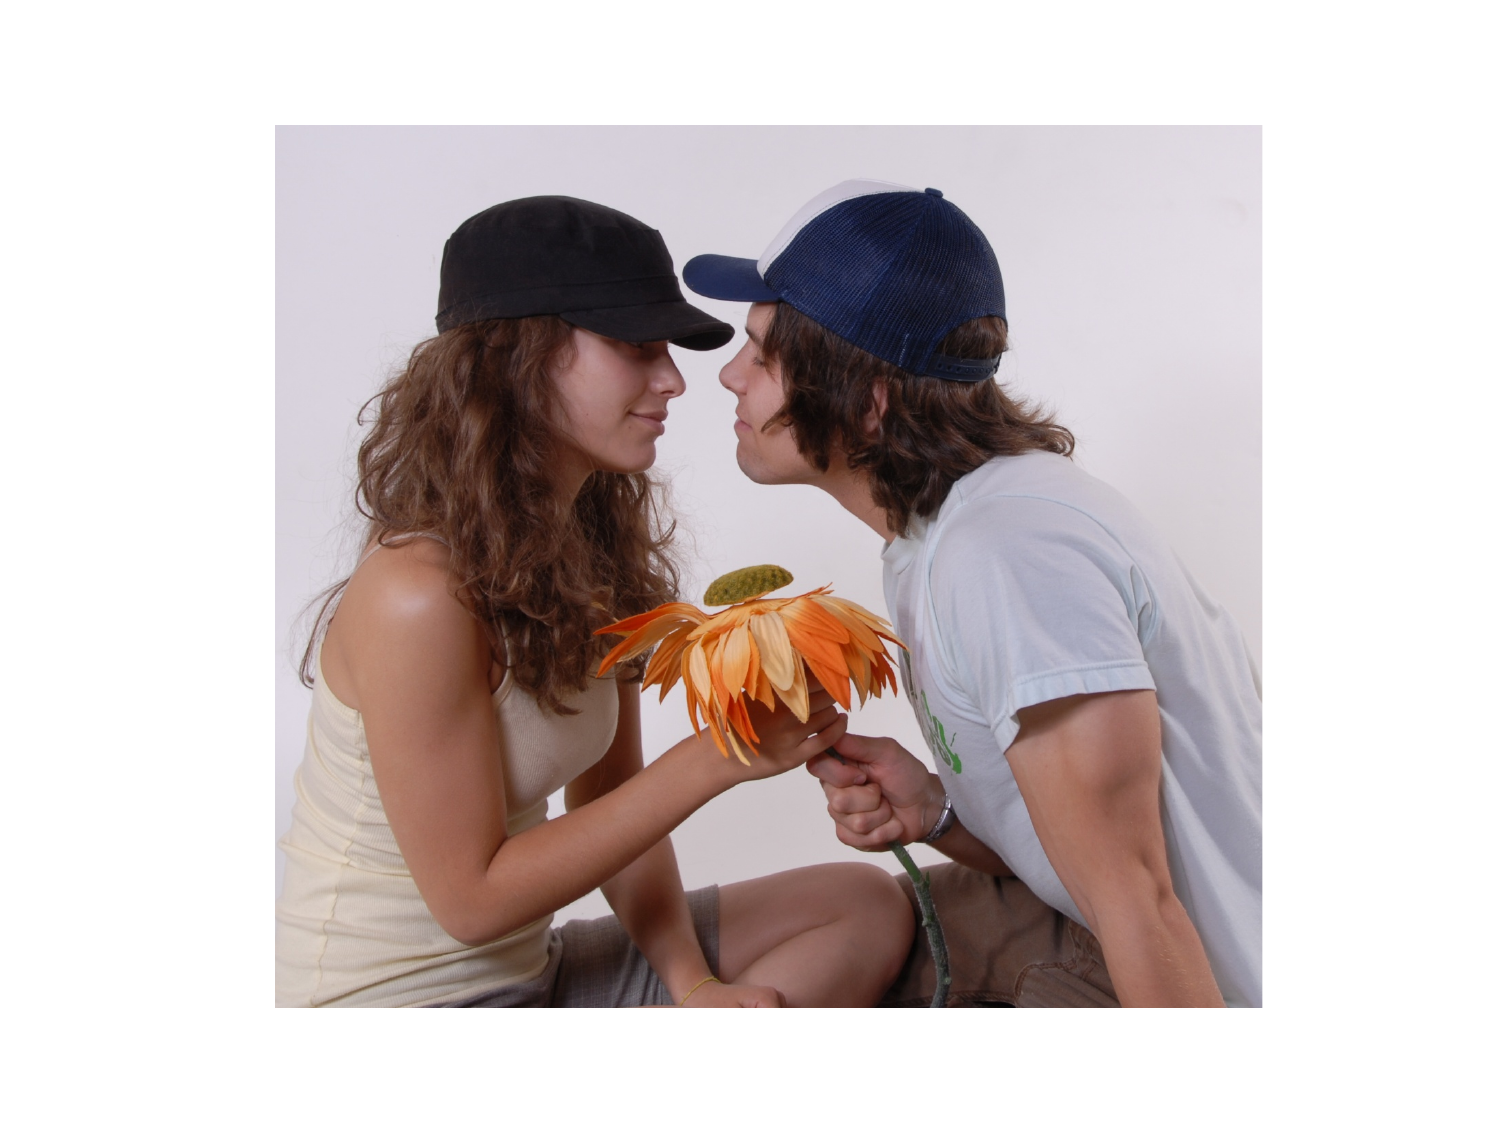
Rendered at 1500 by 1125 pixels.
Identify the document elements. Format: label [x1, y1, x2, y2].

picture [274, 124, 1263, 1008]
